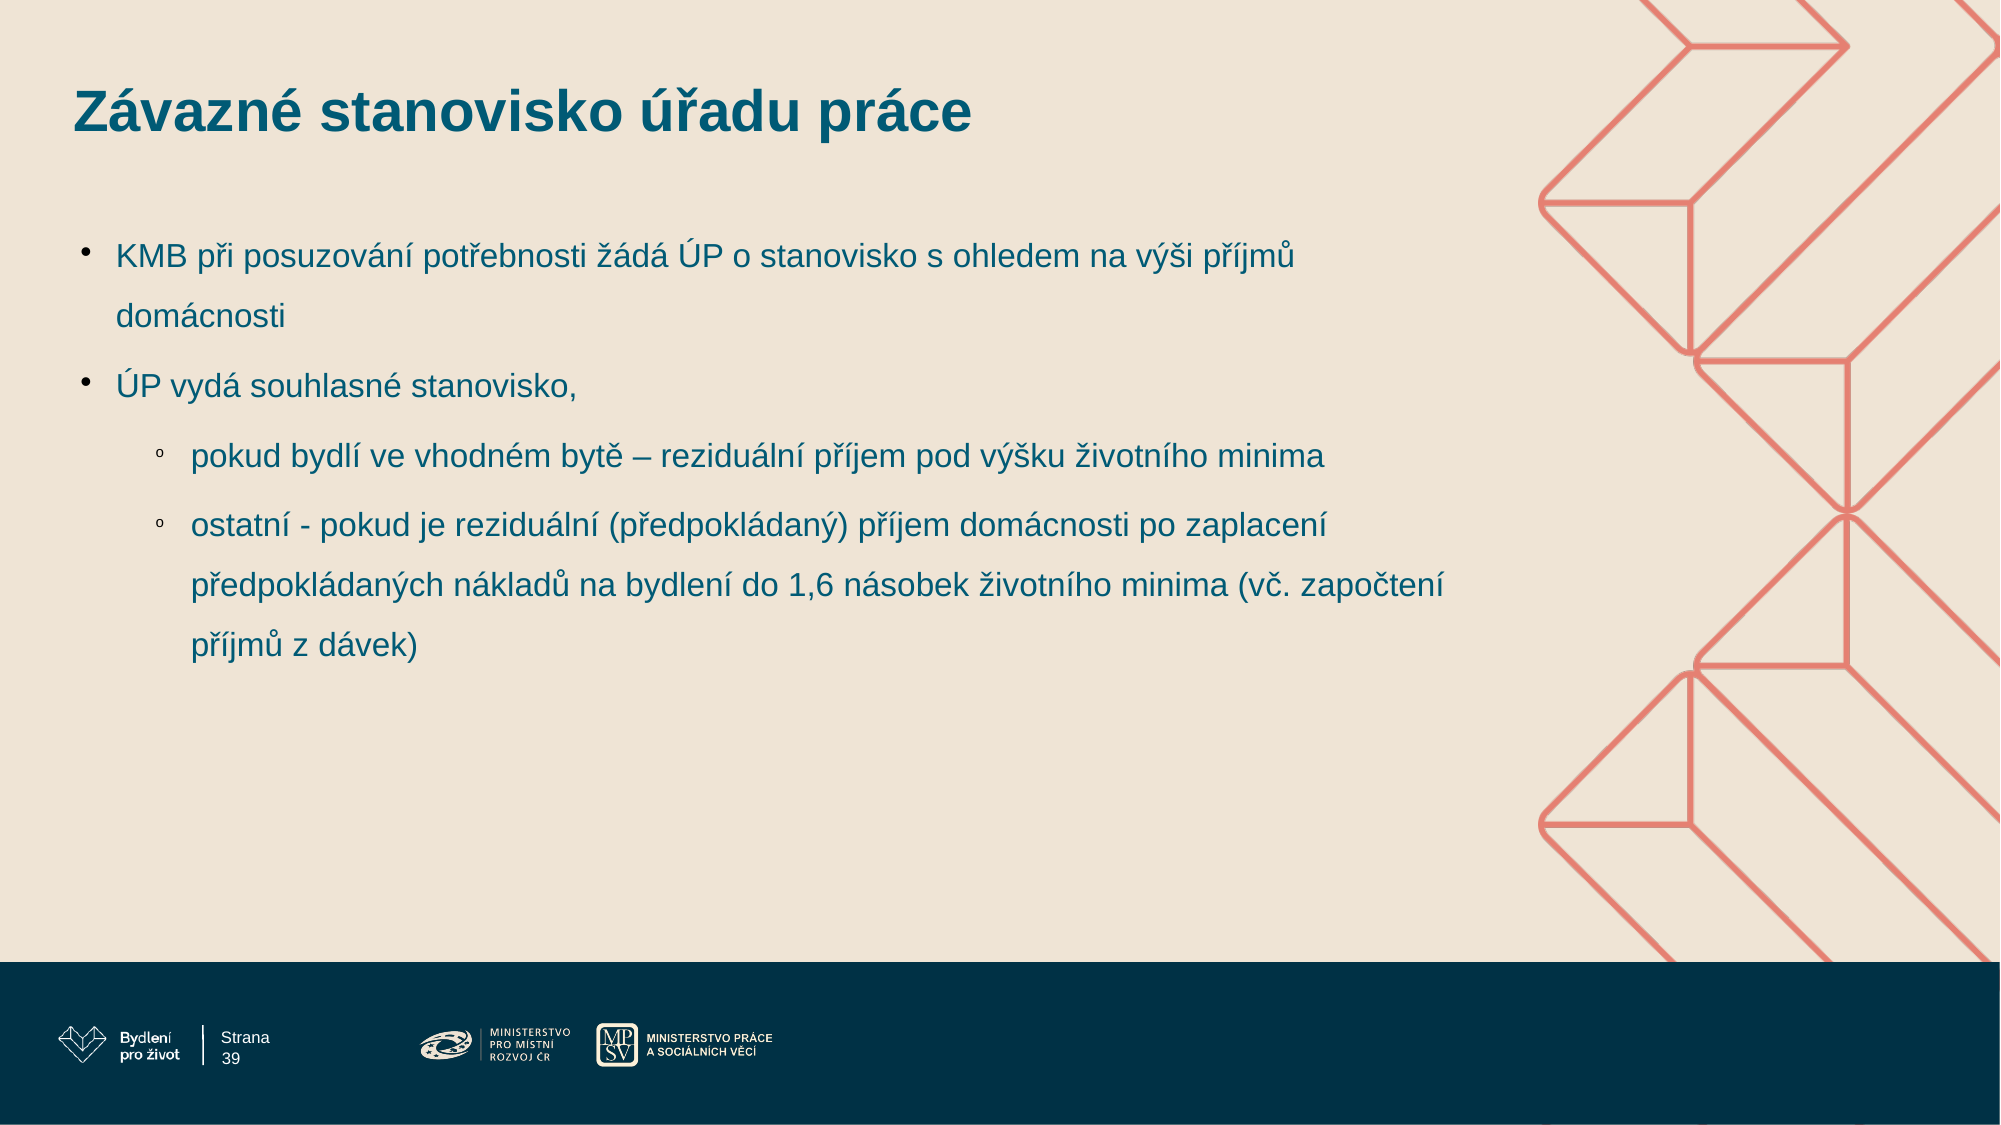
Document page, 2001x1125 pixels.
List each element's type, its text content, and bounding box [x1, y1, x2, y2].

text_box 39 [206, 1040, 256, 1076]
picture [121, 1032, 131, 1042]
picture [422, 1042, 458, 1059]
text_box [0, 962, 1538, 1125]
picture [597, 1024, 638, 1066]
picture [425, 1032, 465, 1043]
picture [1538, 0, 2000, 961]
text_box Závazné stanovisko úřadu práce [58, 65, 1404, 151]
picture [148, 1049, 157, 1059]
text_box KMB při posuzování potřebnosti žádá ÚP o stanovisko s ohledem na výši příjmů domácnosti ÚP vydá souhlasné stanovisko, pokud bydlí ve vhodném bytě – reziduální příjem pod výšku životního minima ostatní - pokud je reziduální (předpokládaný) příjem domácnosti po zaplacení předpokládaných nákladů na bydlení do 1,6 násobek životního minima (vč. započtení příjmů z dávek) [65, 206, 1477, 671]
picture [121, 1052, 126, 1062]
picture [657, 1035, 669, 1041]
picture [461, 1034, 471, 1049]
picture [454, 1046, 464, 1055]
text_box Strana [206, 1019, 340, 1054]
